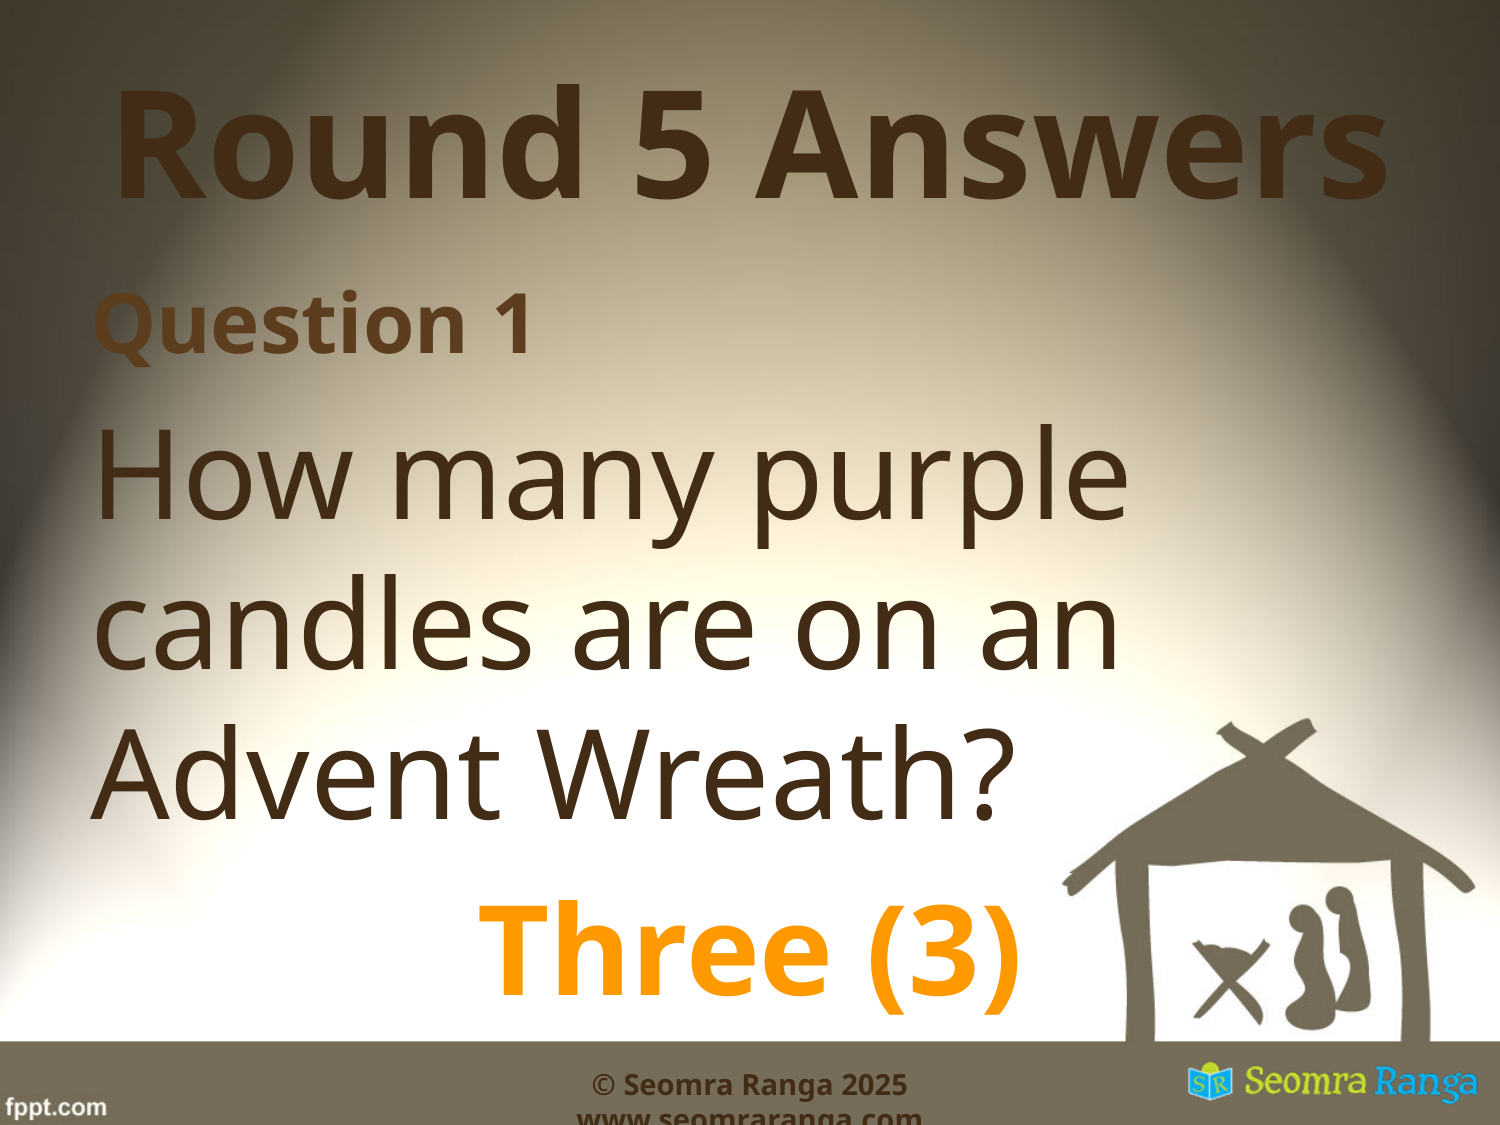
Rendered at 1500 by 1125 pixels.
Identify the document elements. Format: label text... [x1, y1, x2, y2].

title Round 5 Answers [75, 45, 1425, 233]
picture [0, 0, 1500, 1125]
list Question 1 How many purple candles are on an Advent Wreath? Three (3) [75, 262, 1425, 1005]
text_box © Seomra Ranga 2025 www.seomraranga.com [401, 1058, 1099, 1125]
